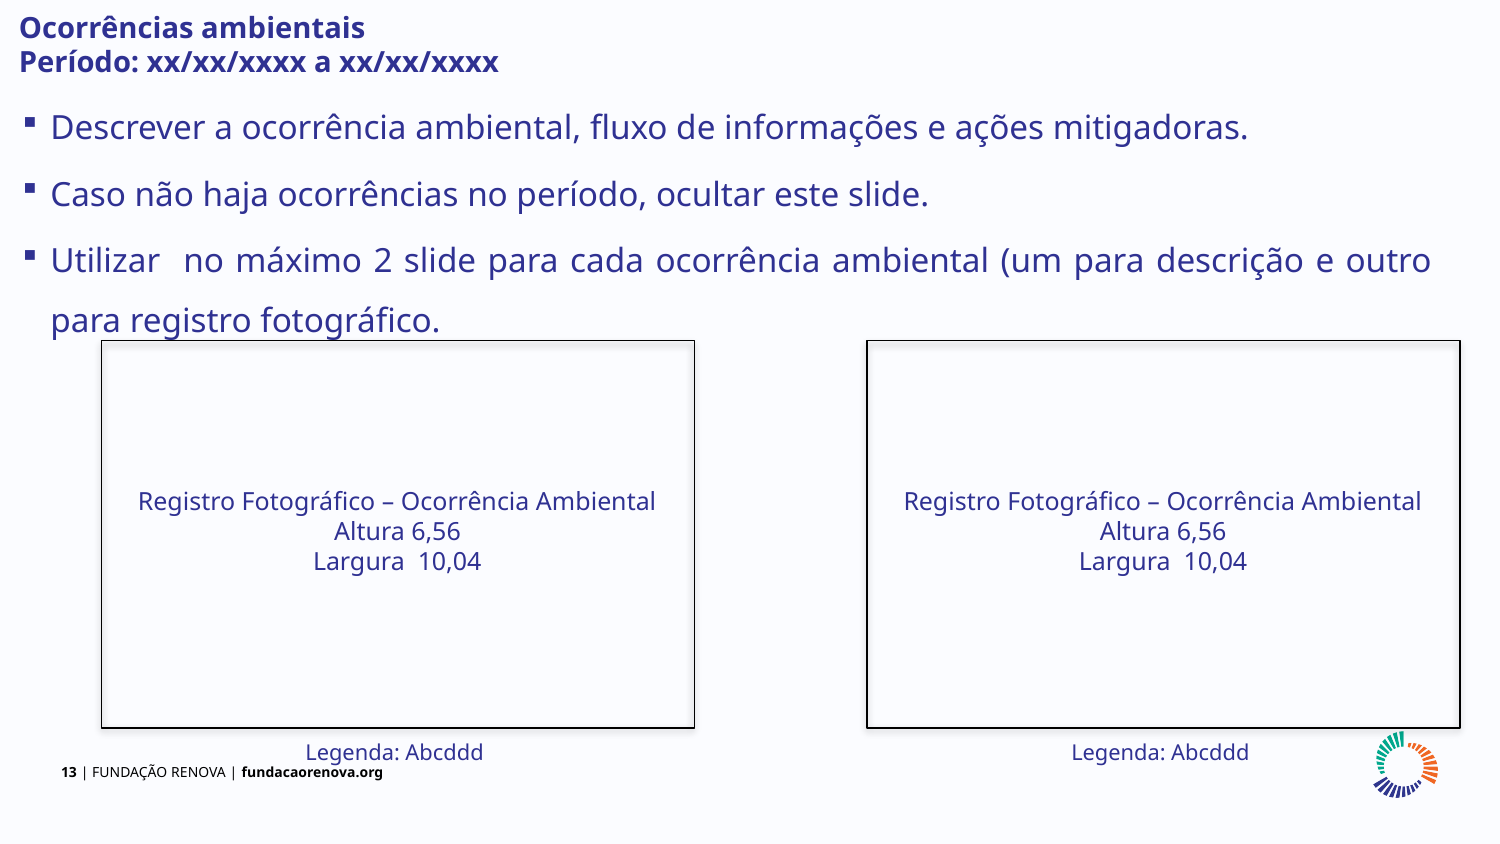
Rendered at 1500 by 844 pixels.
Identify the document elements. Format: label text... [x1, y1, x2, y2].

text_box Legenda: Abcddd [1056, 731, 1318, 773]
text_box Legenda: Abcddd [290, 731, 553, 773]
text_box [101, 340, 695, 729]
text_box Registro Fotográfico – Ocorrência Ambiental Altura 6,56 Largura 10,04 [101, 478, 694, 629]
text_box Registro Fotográfico – Ocorrência Ambiental Altura 6,56 Largura 10,04 [867, 478, 1460, 629]
text_box [866, 340, 1461, 729]
text_box Ocorrências ambientais Período: xx/xx/xxxx a xx/xx/xxxx [4, 2, 956, 104]
text_box Descrever a ocorrência ambiental, fluxo de informações e ações mitigadoras. Caso não haja ocorrências no período, ocultar este slide. Utilizar no máximo 2 slide para cada ocorrência ambiental (um para descrição e outro para registro fotográfico. [7, 79, 1461, 347]
picture [1373, 731, 1438, 798]
